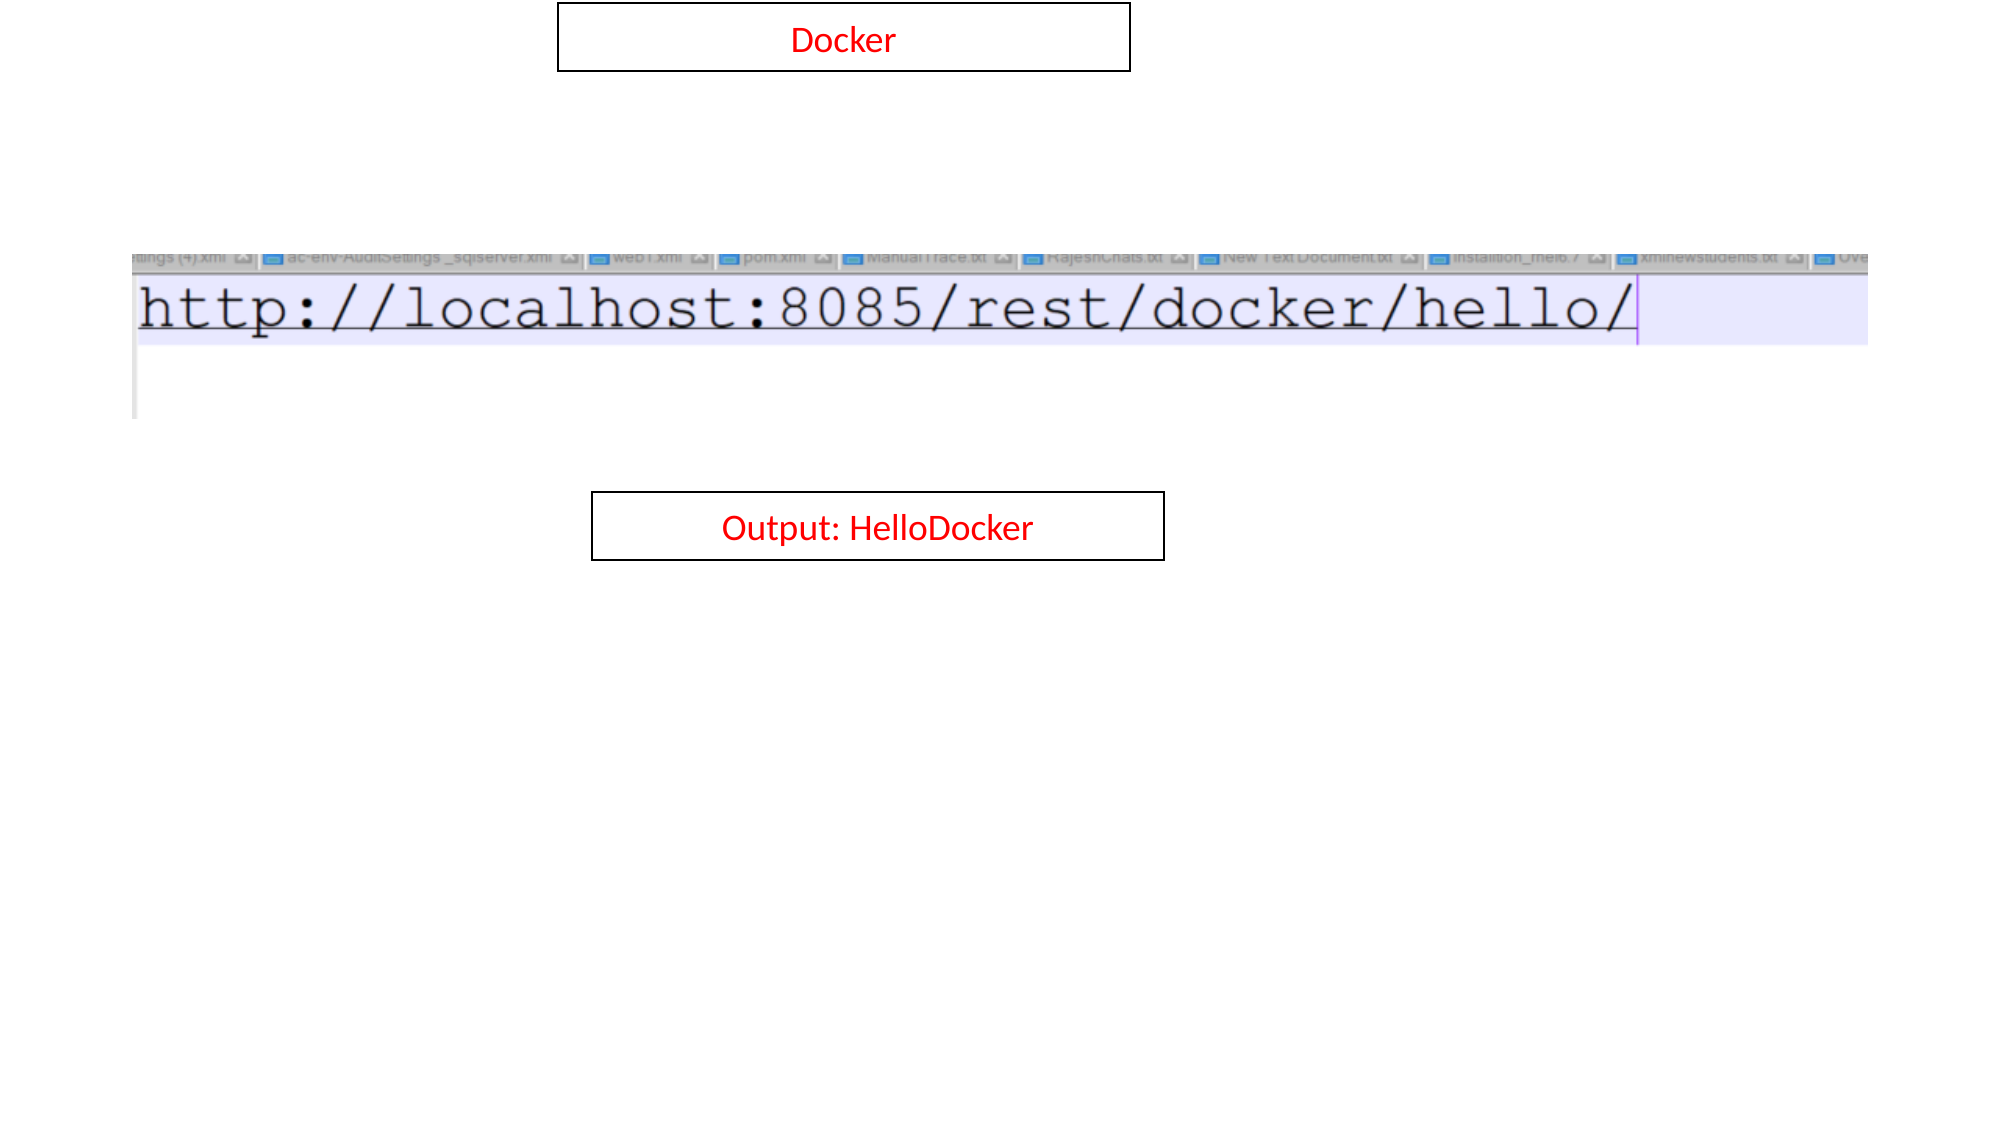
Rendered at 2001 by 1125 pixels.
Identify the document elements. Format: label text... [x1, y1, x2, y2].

text_box Docker [557, 2, 1131, 72]
text_box Output: HelloDocker [591, 491, 1165, 561]
picture [132, 254, 1868, 419]
